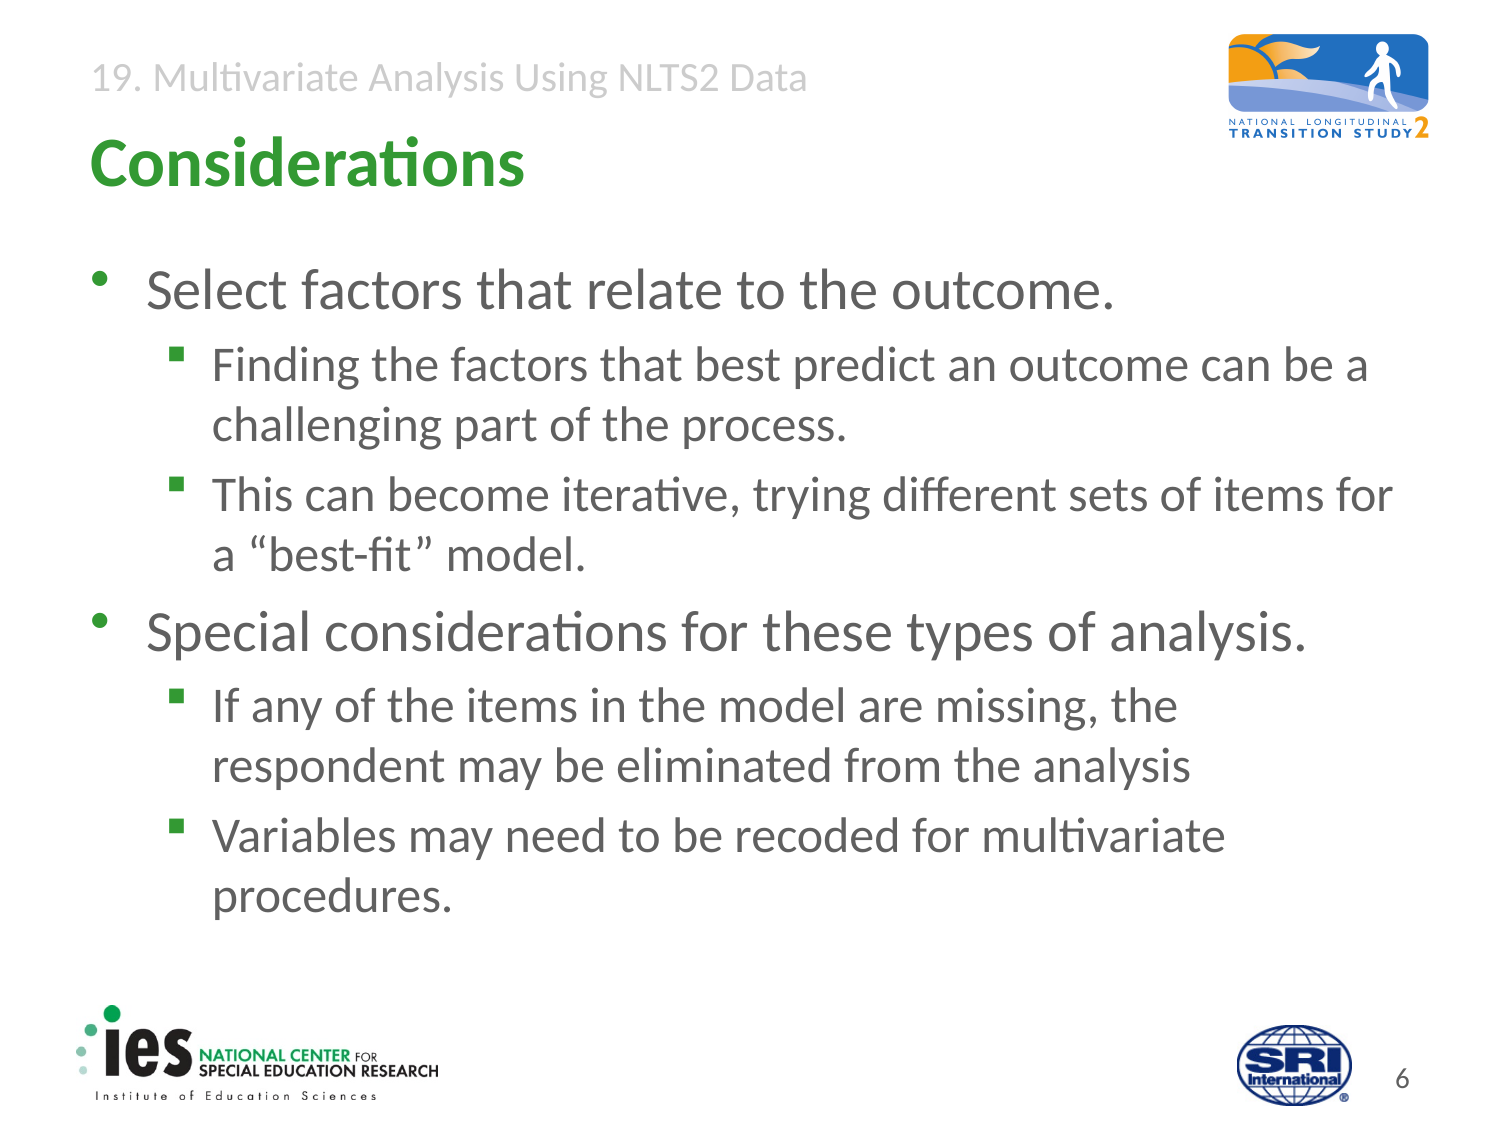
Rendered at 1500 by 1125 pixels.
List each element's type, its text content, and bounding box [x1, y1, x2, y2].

slide_number 5 [1321, 1051, 1426, 1125]
title Considerations [74, 90, 1426, 226]
picture [76, 1005, 438, 1100]
list Select factors that relate to the outcome. Finding the factors that best predict an outcome can be a challenging part of the process. This can become iterative, trying different sets of items for a “best-fit” model. Special considerations for these types of analysis. If any of the items in the model are missing, the respondent may be eliminated from the analysis Variables may need to be recoded for multivariate procedures. [74, 243, 1426, 987]
picture [1237, 1025, 1352, 1106]
